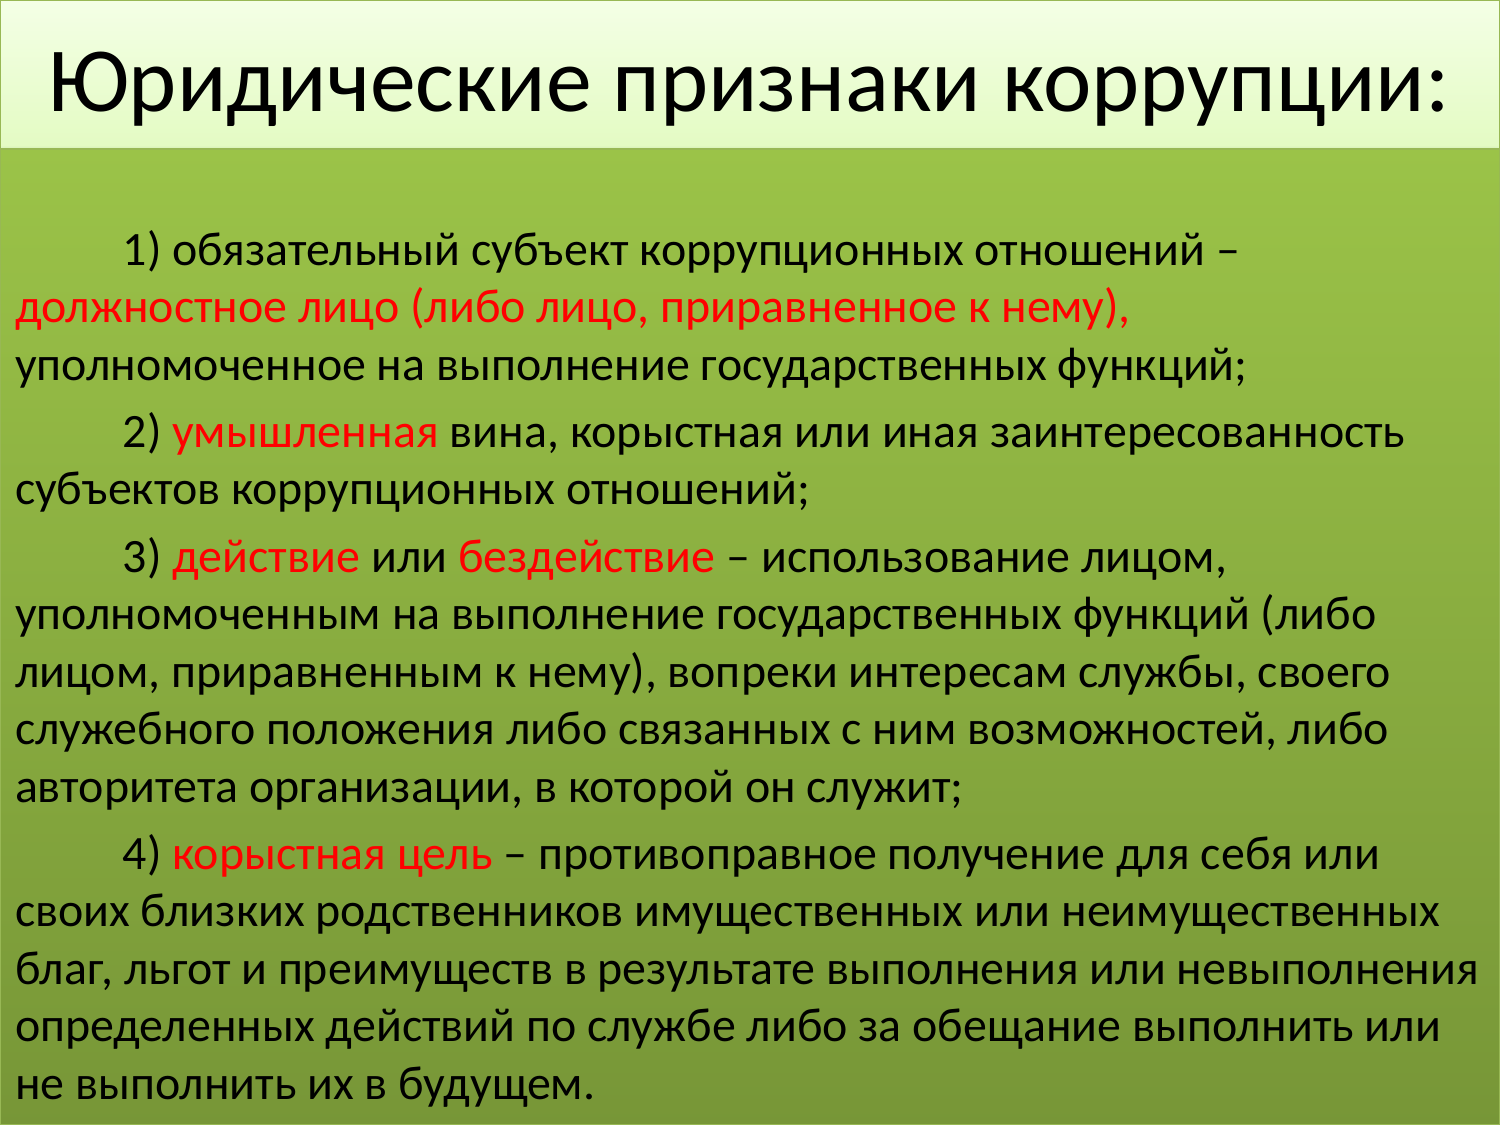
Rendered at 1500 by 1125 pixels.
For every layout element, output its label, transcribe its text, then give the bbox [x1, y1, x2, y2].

title Юридические признаки коррупции: [0, 0, 1500, 148]
subtitle 1) обязательный субъект коррупционных отношений – должностное лицо (либо лицо, приравненное к нему), уполномоченное на выполнение государственных функций; 2) умышленная вина, корыстная или иная заинтересованность субъектов коррупционных отношений; 3) действие или бездействие – использование лицом, уполномоченным на выполнение государственных функций (либо лицом, приравненным к нему), вопреки интересам службы, своего служебного положения либо связанных с ним возможностей, либо авторитета организации, в которой он служит; 4) корыстная цель – противоправное получение для себя или своих близких родственников имущественных или неимущественных благ, льгот и преимуществ в результате выполнения или невыполнения определенных действий по службе либо за обещание выполнить или не выполнить их в будущем. [0, 148, 1500, 1125]
